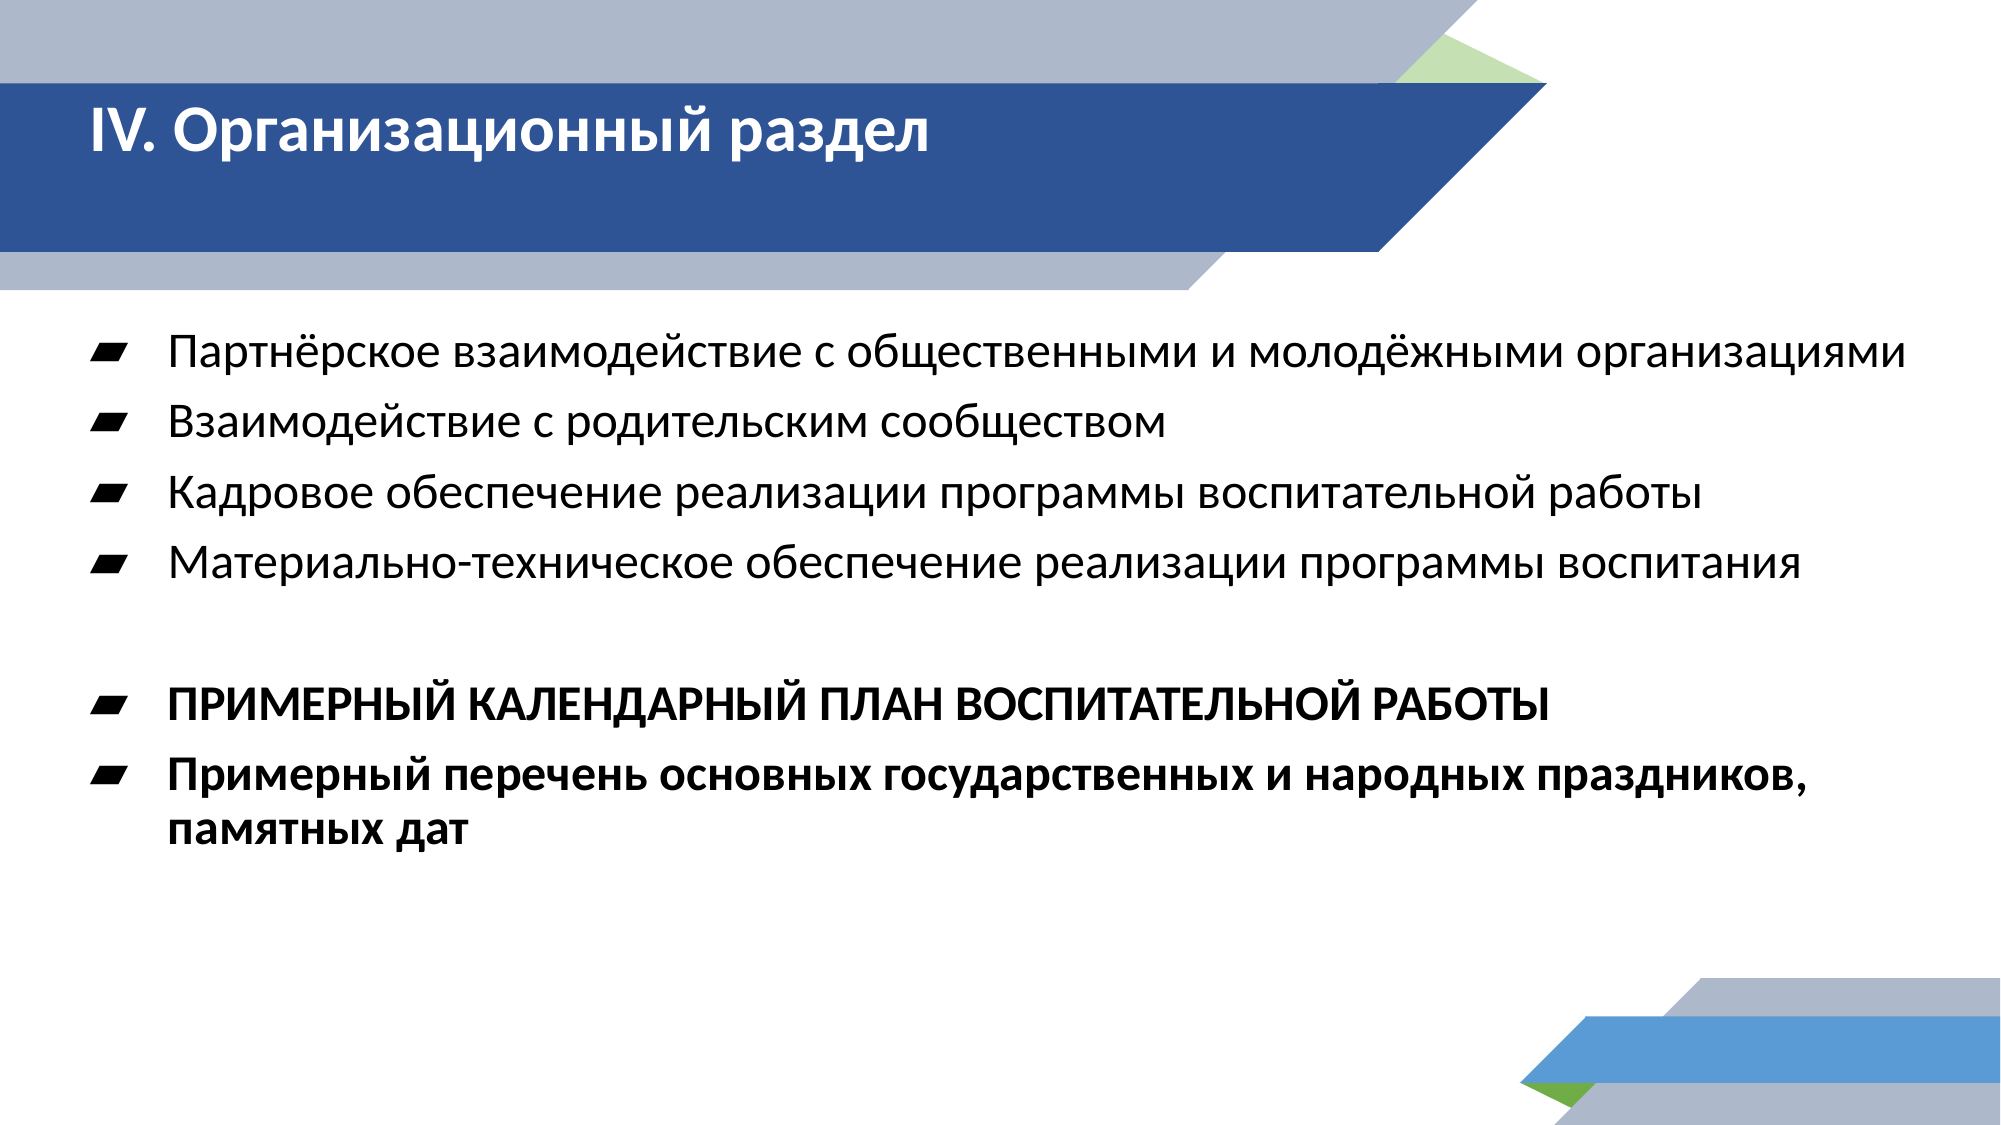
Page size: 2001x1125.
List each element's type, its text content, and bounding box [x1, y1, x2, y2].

list IV. Организационный раздел Партнёрское взаимодействие с общественными и молодёжными организациями Взаимодействие с родительским сообществом Кадровое обеспечение реализации программы воспитательной работы Материально-техническое обеспечение реализации программы воспитания ПРИМЕРНЫЙ КАЛЕНДАРНЫЙ ПЛАН ВОСПИТАТЕЛЬНОЙ РАБОТЫ Примерный перечень основных государственных и народных праздников, памятных дат [52, 79, 1936, 1125]
